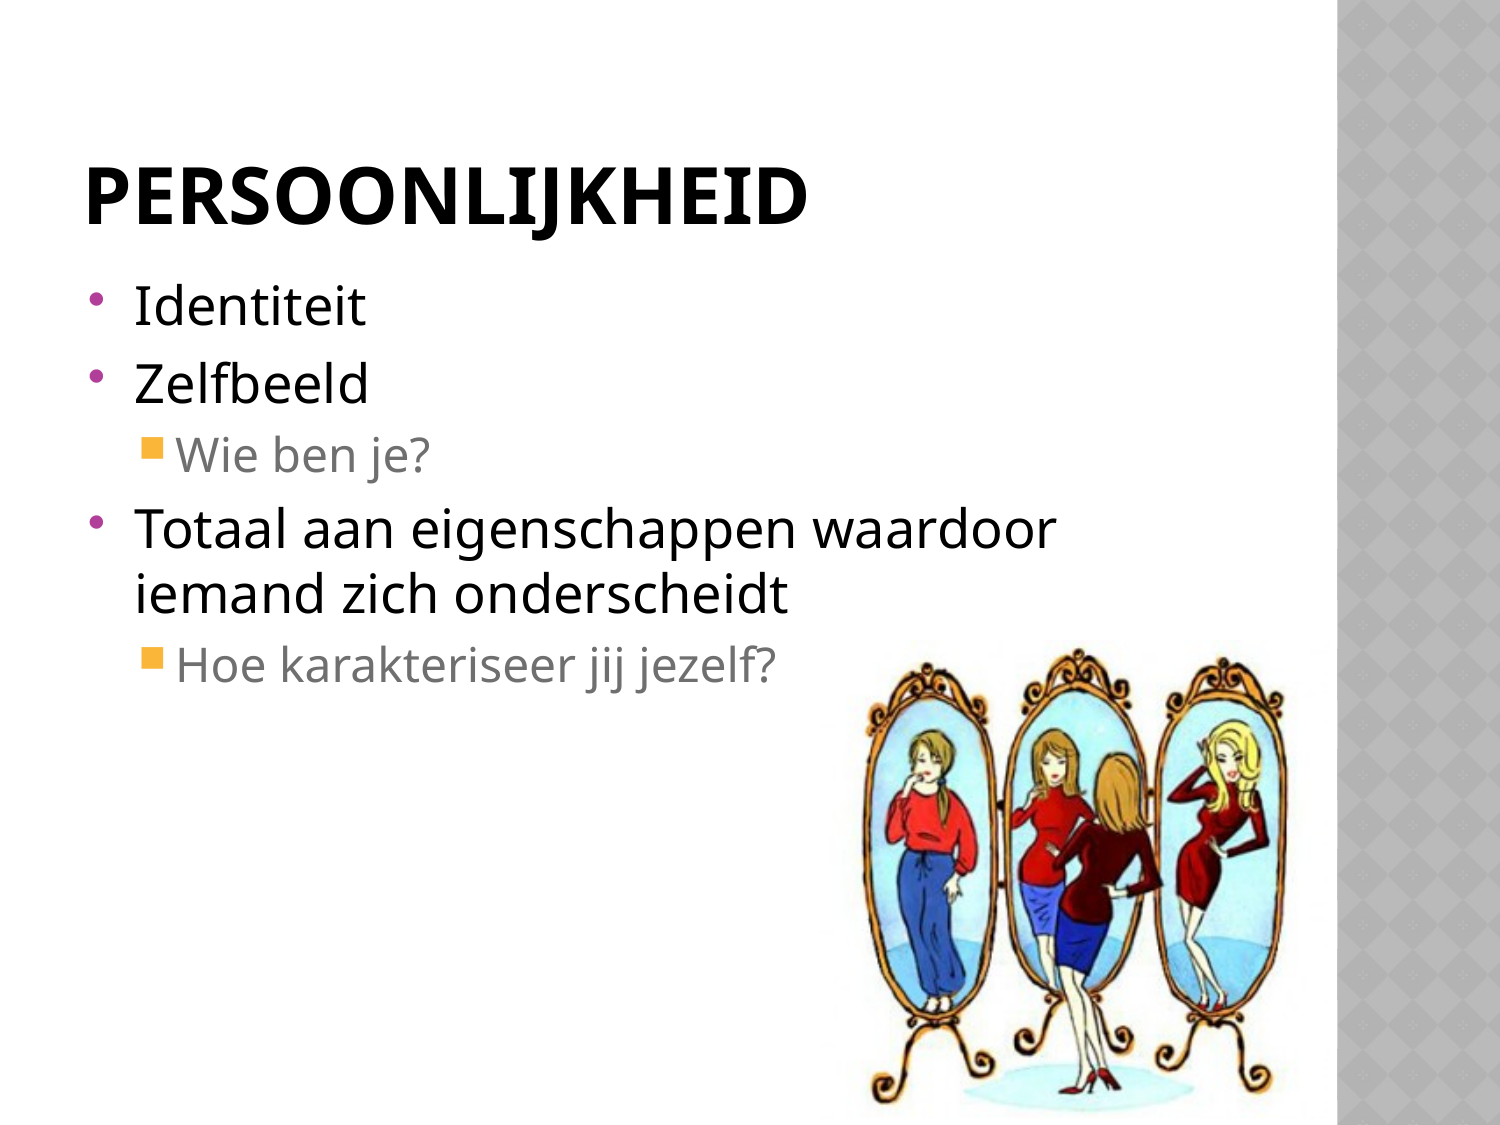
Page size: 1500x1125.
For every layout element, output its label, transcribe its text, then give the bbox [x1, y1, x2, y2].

picture [820, 640, 1330, 1120]
title persoonlijkheid [75, 52, 1263, 240]
list Identiteit Zelfbeeld Wie ben je? Totaal aan eigenschappen waardoor iemand zich onderscheidt Hoe karakteriseer jij jezelf? [75, 264, 1263, 1059]
